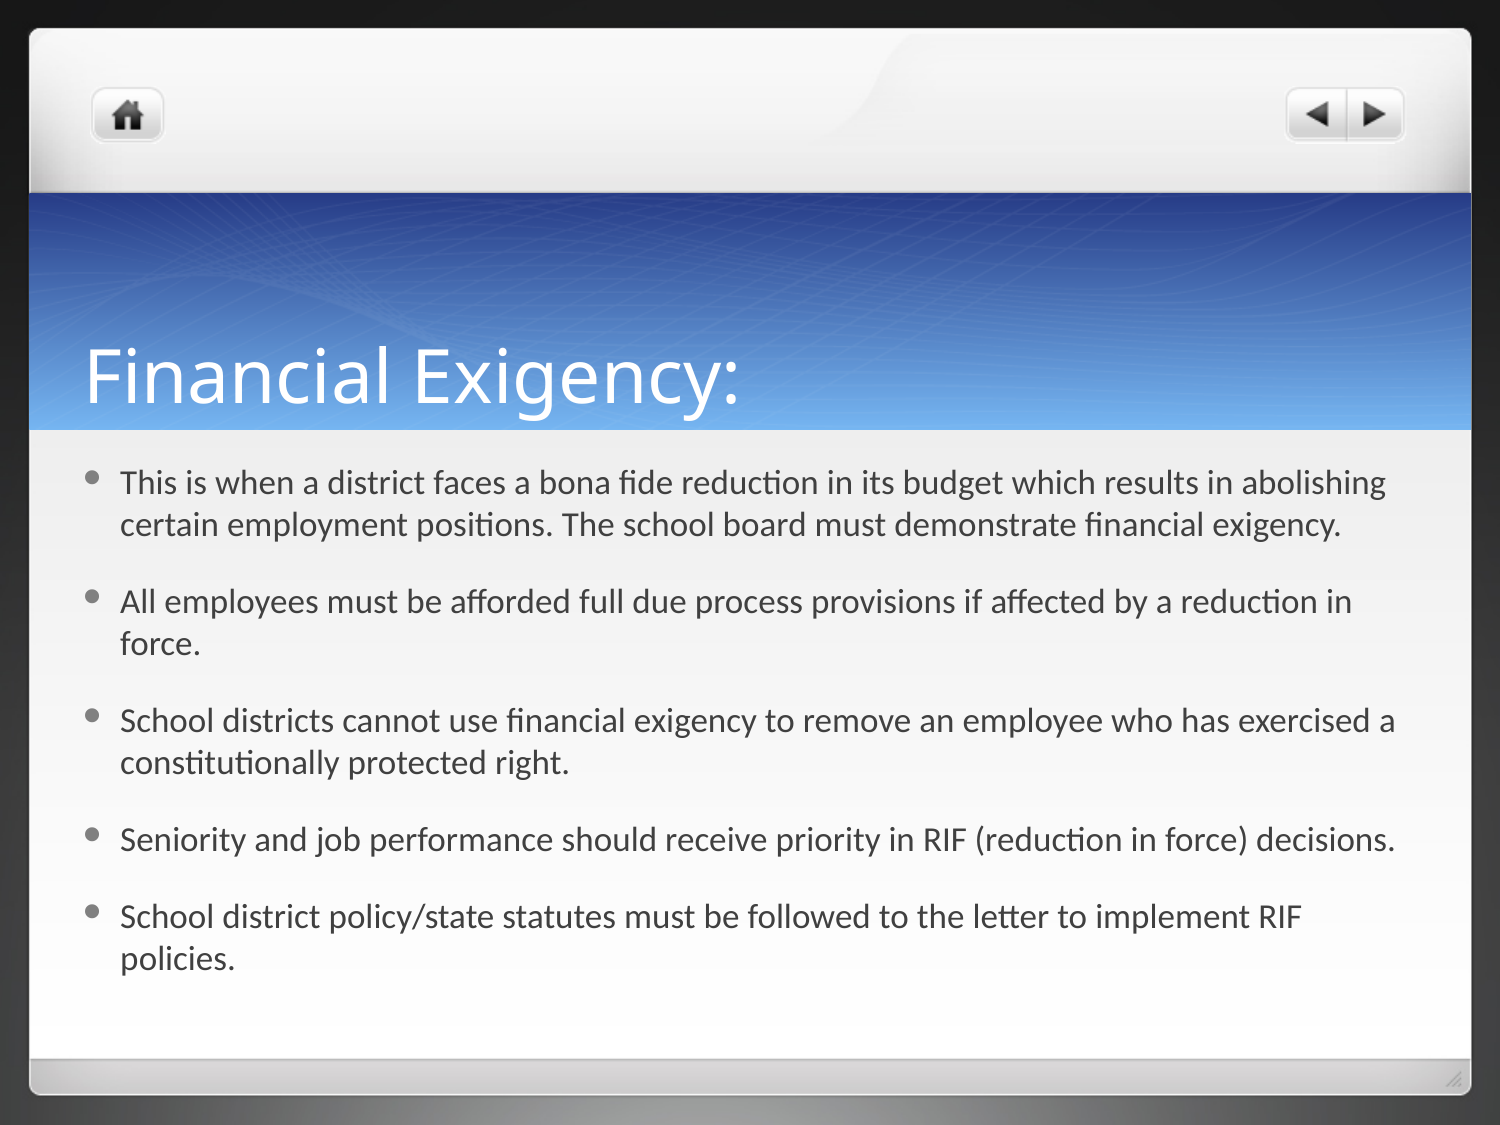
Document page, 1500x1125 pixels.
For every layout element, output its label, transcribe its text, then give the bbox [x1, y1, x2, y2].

list This is when a district faces a bona fide reduction in its budget which results in abolishing certain employment positions. The school board must demonstrate financial exigency. All employees must be afforded full due process provisions if affected by a reduction in force. School districts cannot use financial exigency to remove an employee who has exercised a constitutionally protected right. Seniority and job performance should receive priority in RIF (reduction in force) decisions. School district policy/state statutes must be followed to the letter to implement RIF policies. [68, 452, 1432, 1025]
picture [0, 0, 1500, 1125]
title Financial Exigency: [68, 238, 1432, 427]
